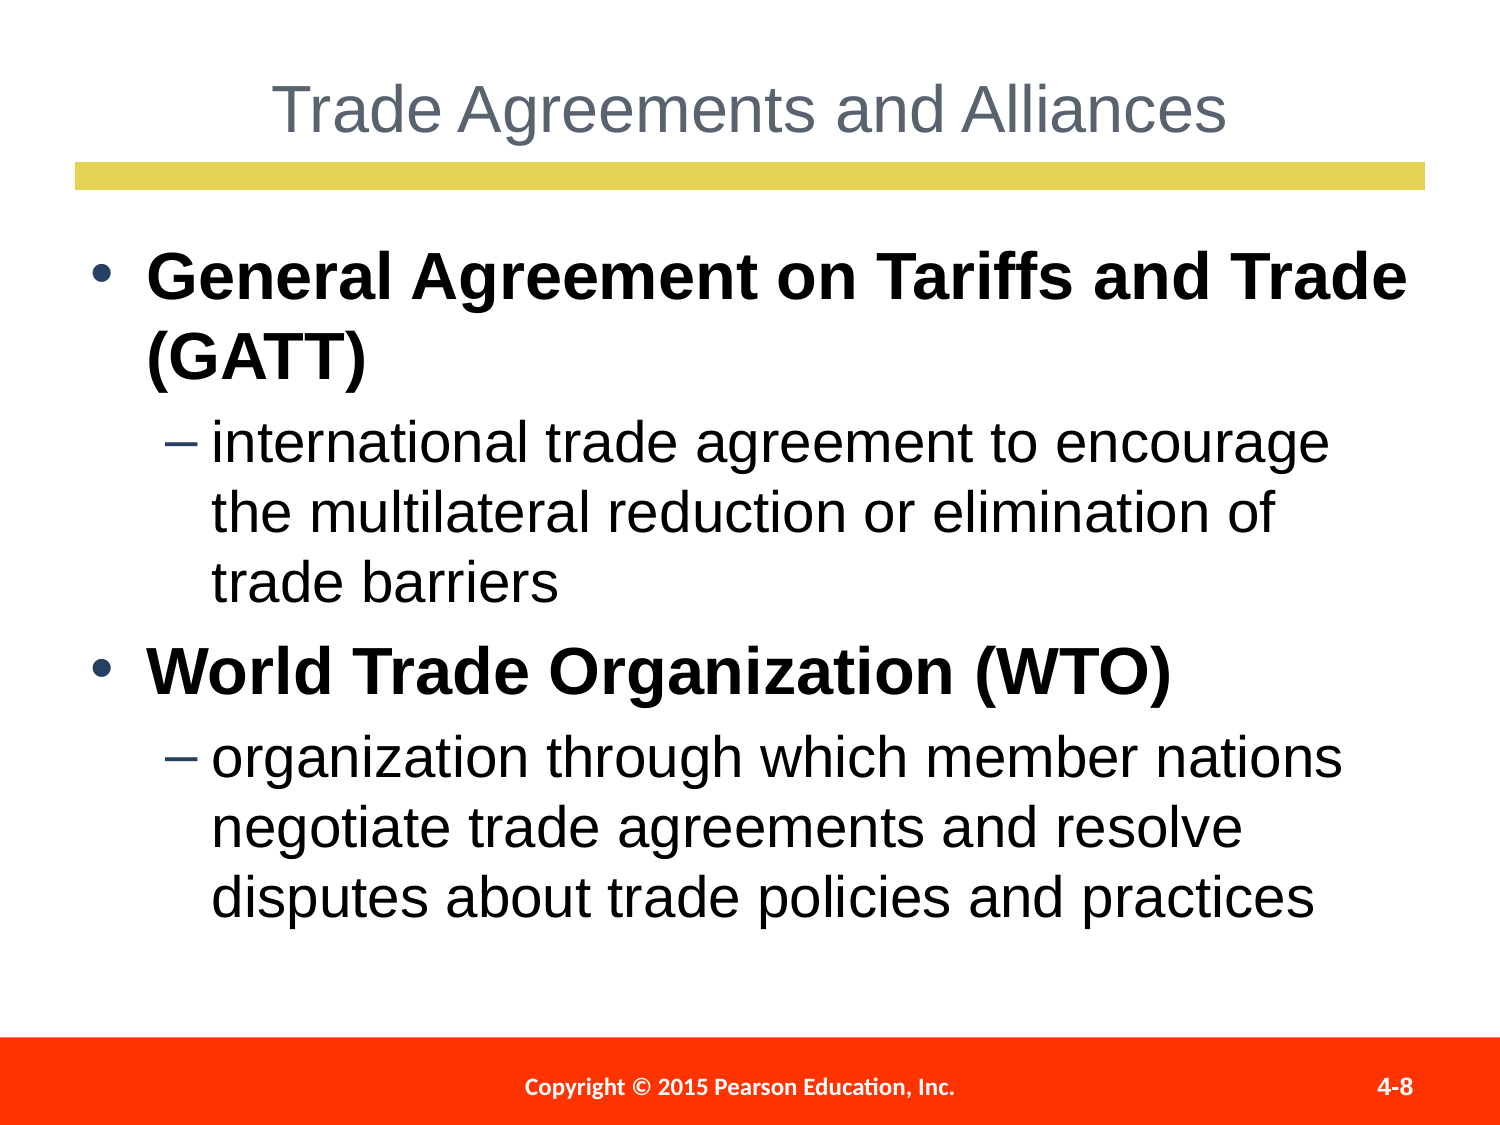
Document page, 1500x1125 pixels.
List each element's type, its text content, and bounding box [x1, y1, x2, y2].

list General Agreement on Tariffs and Trade (GATT) international trade agreement to encourage the multilateral reduction or elimination of trade barriers World Trade Organization (WTO) organization through which member nations negotiate trade agreements and resolve disputes about trade policies and practices [74, 224, 1426, 963]
title Trade Agreements and Alliances [74, 12, 1426, 201]
